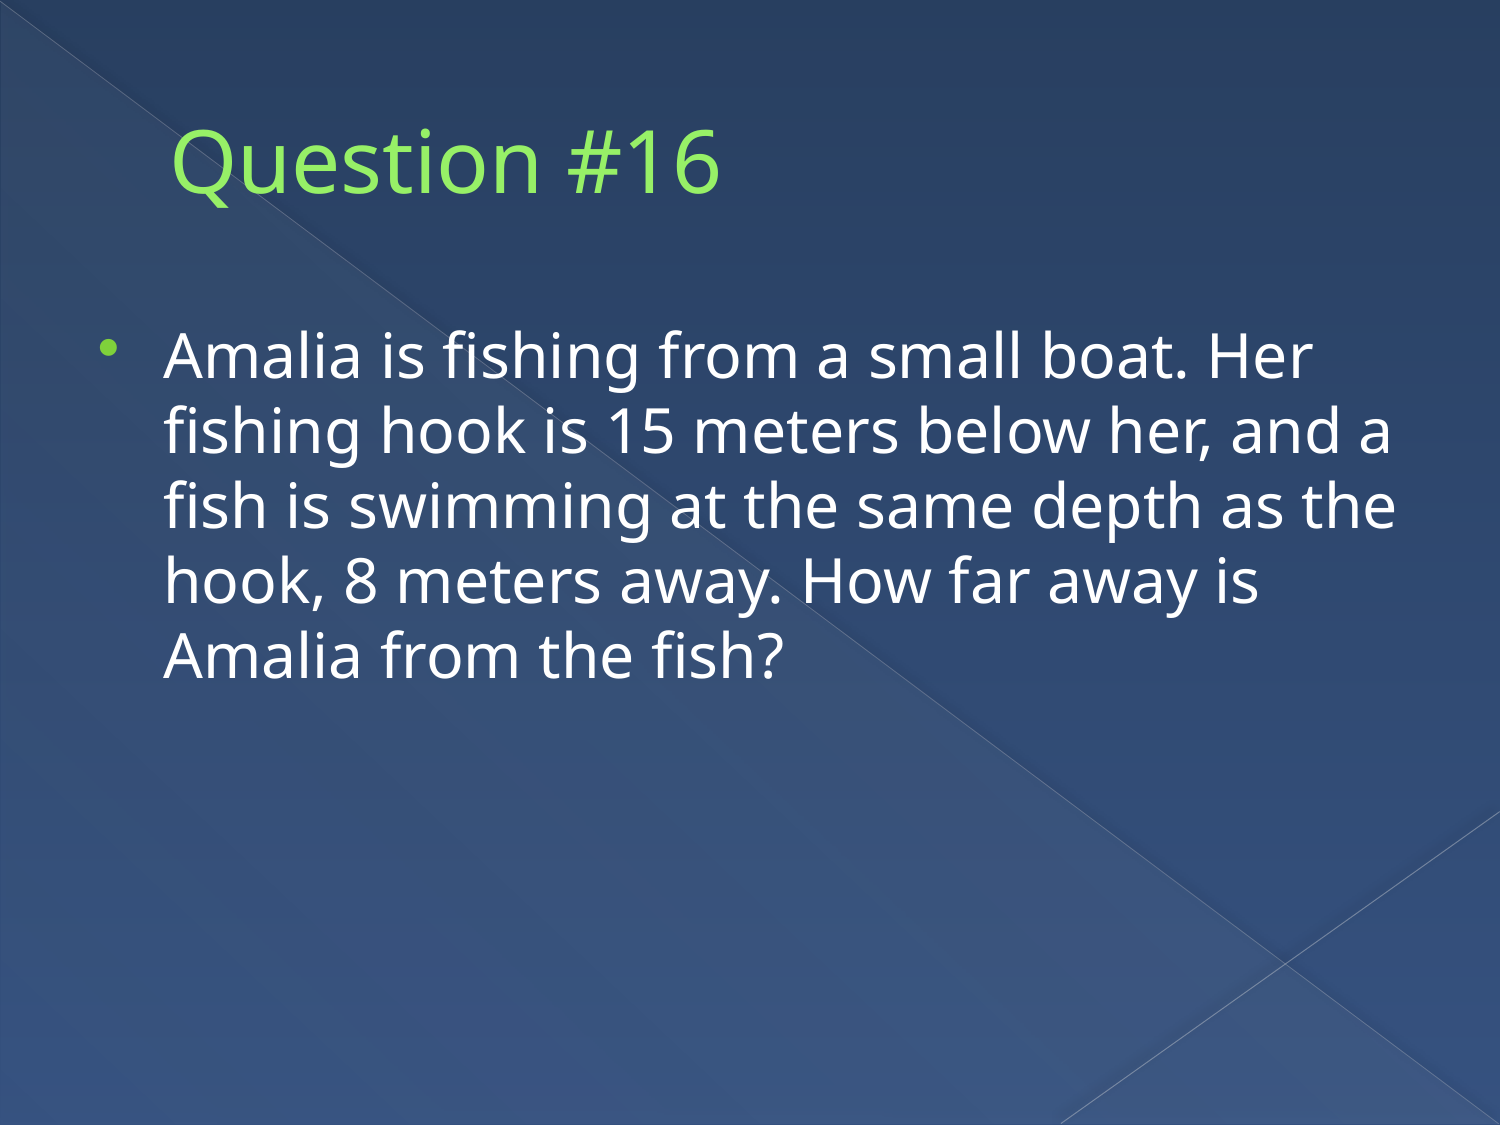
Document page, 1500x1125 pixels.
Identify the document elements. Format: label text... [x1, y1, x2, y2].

list Amalia is fishing from a small boat. Her fishing hook is 15 meters below her, and a fish is swimming at the same depth as the hook, 8 meters away. How far away is Amalia from the fish? [75, 308, 1425, 1059]
title Question #16 [75, 43, 1425, 274]
